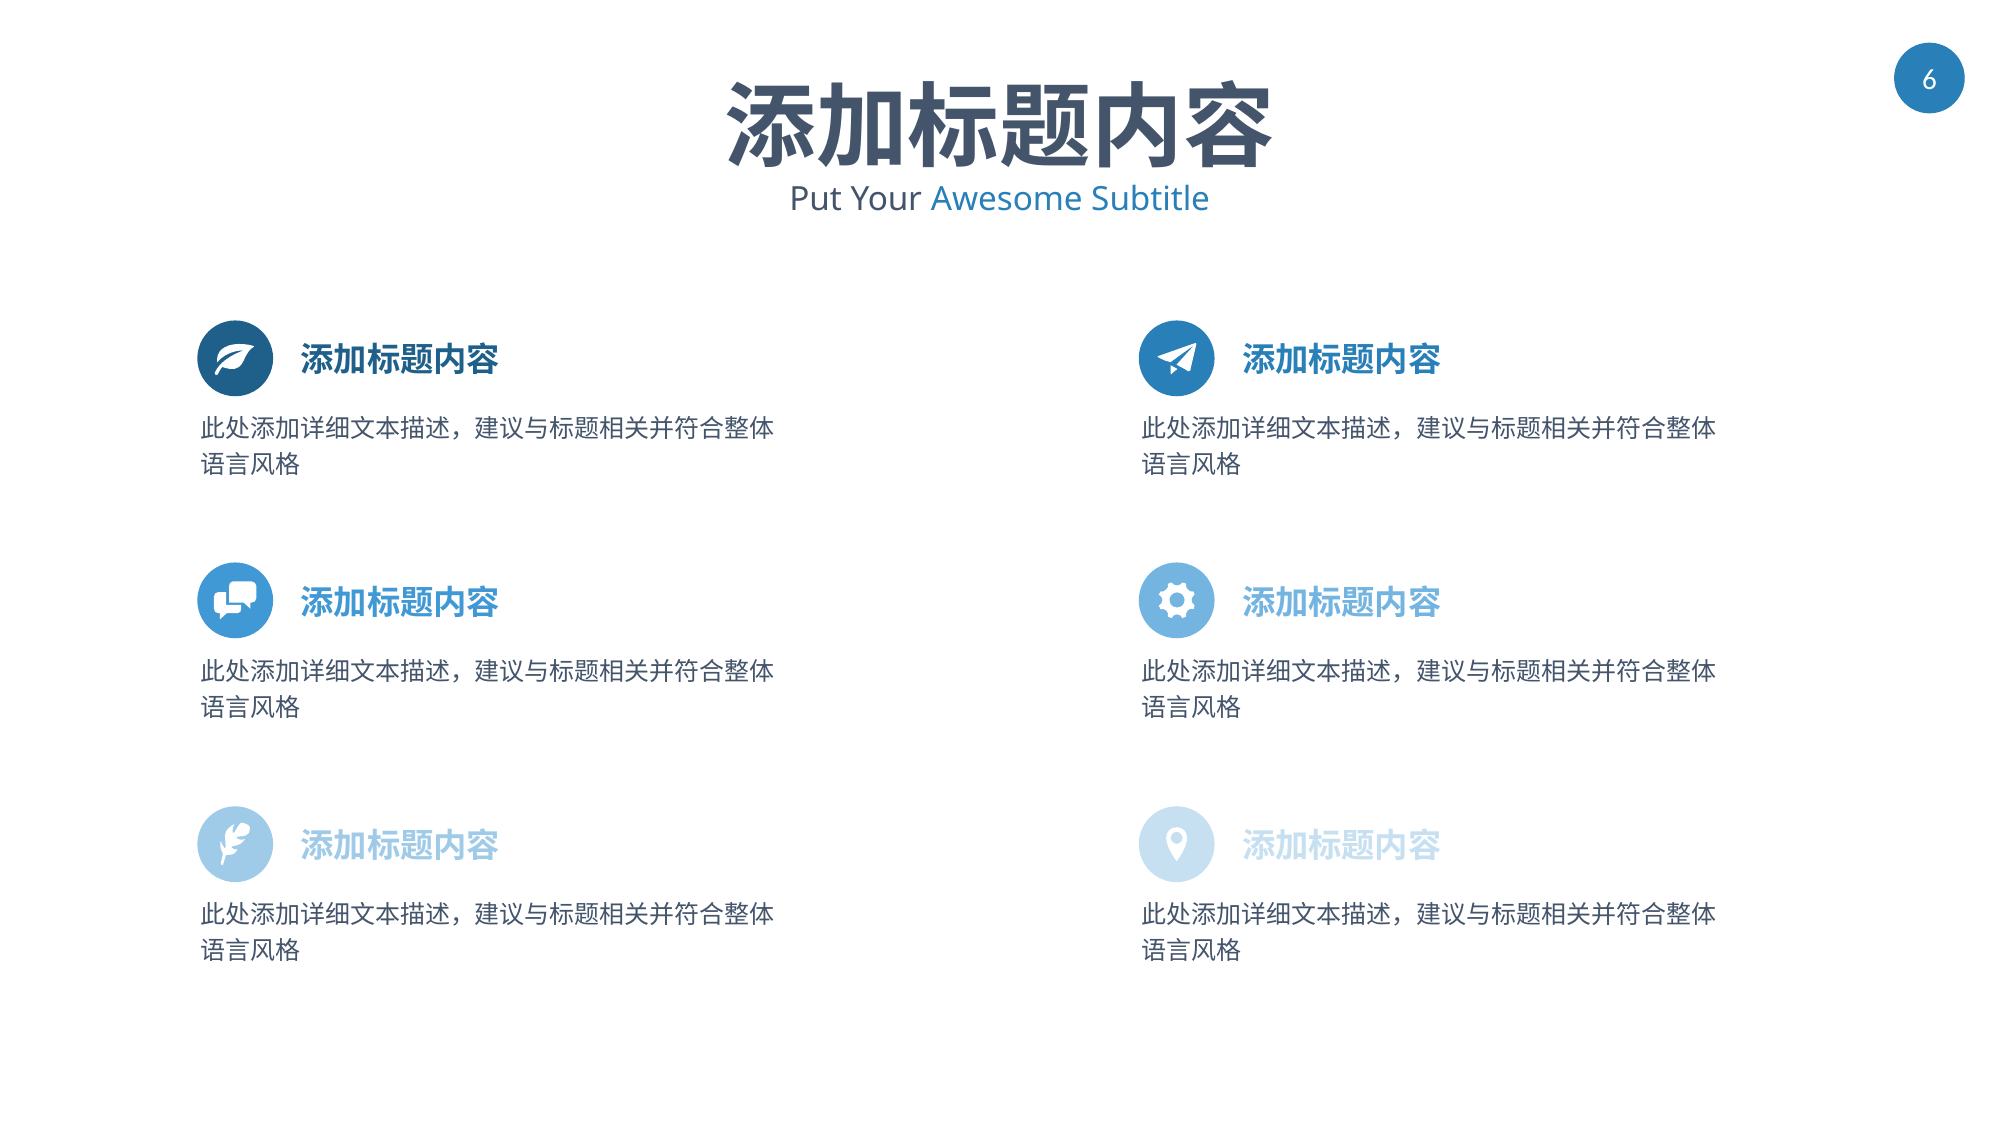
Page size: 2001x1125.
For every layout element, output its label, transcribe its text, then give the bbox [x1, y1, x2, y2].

text_box 添加标题内容 [285, 573, 516, 629]
text_box 添加标题内容 [1227, 330, 1457, 386]
text_box [214, 343, 254, 375]
text_box 此处添加详细文本描述，建议与标题相关并符合整体语言风格 [185, 399, 815, 486]
text_box [1138, 562, 1215, 639]
text_box [1158, 582, 1195, 619]
text_box [197, 320, 274, 397]
text_box 此处添加详细文本描述，建议与标题相关并符合整体语言风格 [1126, 885, 1757, 972]
text_box 此处添加详细文本描述，建议与标题相关并符合整体语言风格 [185, 885, 815, 972]
text_box [1138, 320, 1215, 397]
text_box [1157, 343, 1197, 372]
text_box [197, 562, 274, 639]
text_box [220, 822, 250, 866]
text_box [1170, 365, 1178, 375]
text_box [1166, 827, 1188, 862]
text_box [229, 581, 257, 609]
text_box 此处添加详细文本描述，建议与标题相关并符合整体语言风格 [1126, 642, 1757, 729]
text_box 添加标题内容 [1227, 573, 1457, 629]
text_box [213, 592, 242, 620]
text_box 添加标题内容 [285, 816, 516, 872]
text_box [1138, 806, 1215, 883]
text_box 此处添加详细文本描述，建议与标题相关并符合整体语言风格 [185, 642, 815, 729]
text_box [197, 806, 274, 883]
text_box 此处添加详细文本描述，建议与标题相关并符合整体语言风格 [1126, 399, 1757, 486]
text_box 添加标题内容 [709, 60, 1291, 185]
text_box 添加标题内容 [1227, 816, 1457, 872]
text_box 添加标题内容 [285, 330, 516, 386]
text_box Put Your Awesome Subtitle [774, 169, 1226, 225]
